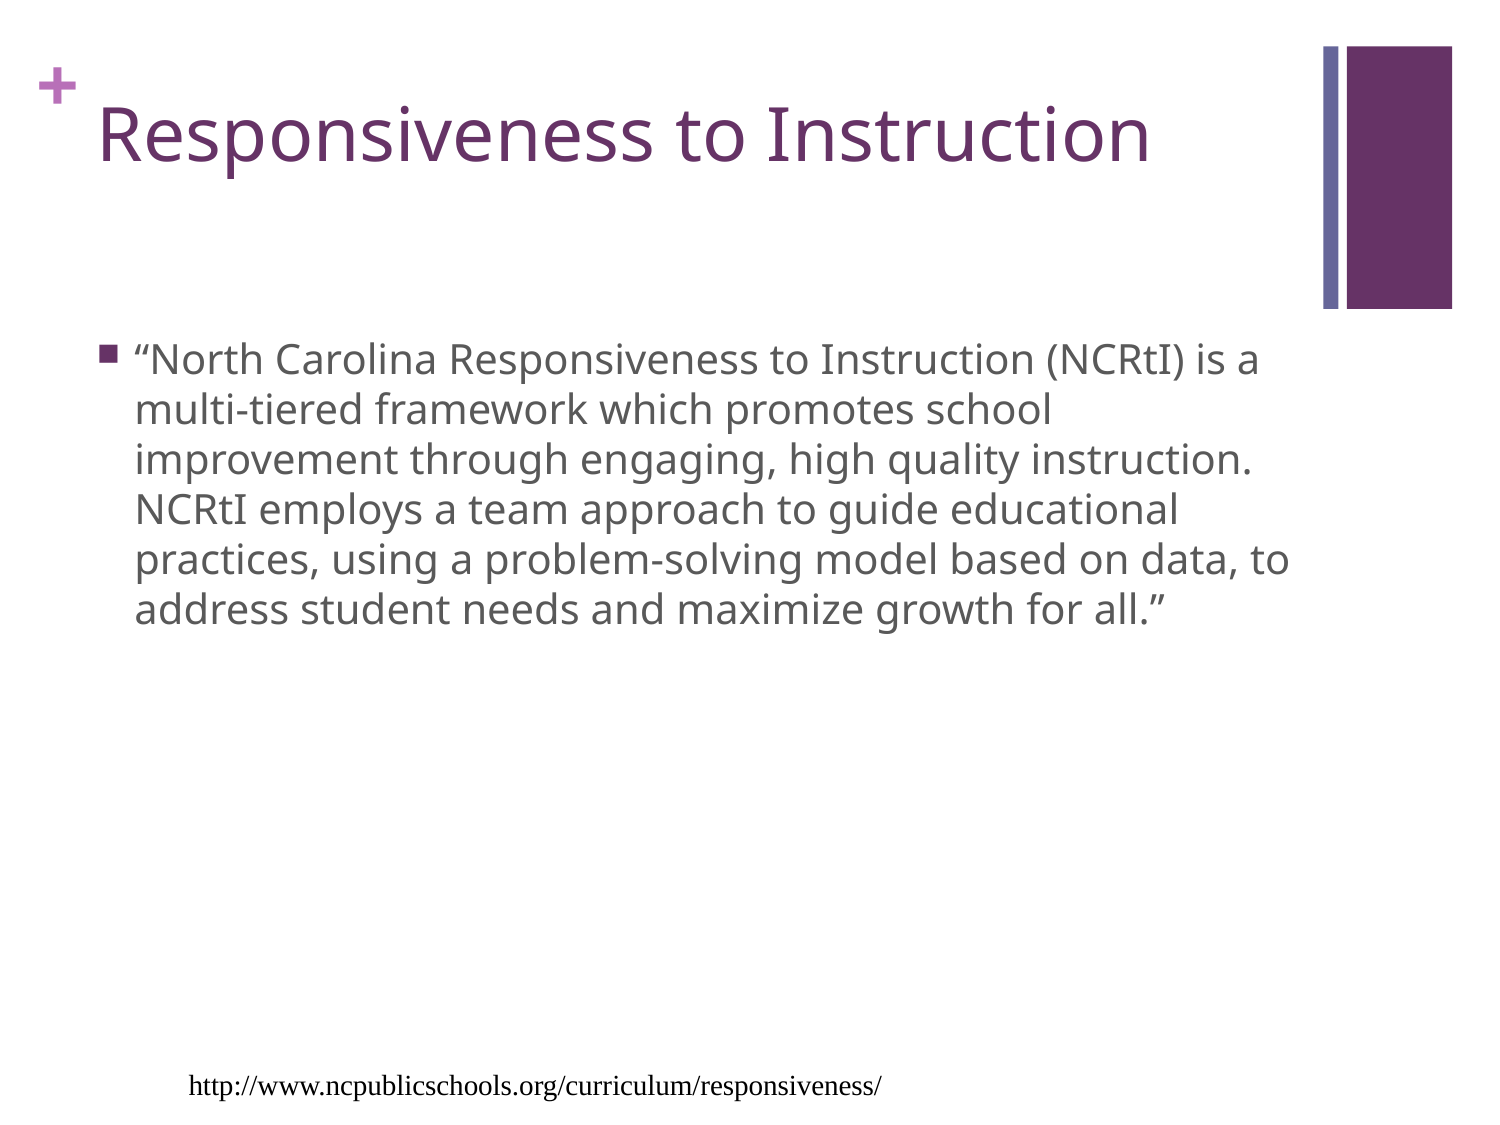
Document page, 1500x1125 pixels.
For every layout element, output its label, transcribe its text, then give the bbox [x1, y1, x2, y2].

list “North Carolina Responsiveness to Instruction (NCRtI) is a multi-tiered framework which promotes school improvement through engaging, high quality instruction. NCRtI employs a team approach to guide educational practices, using a problem-solving model based on data, to address student needs and maximize growth for all.” [81, 324, 1322, 1005]
footer http://www.ncpublicschools.org/curriculum/responsiveness/ [33, 1053, 1038, 1114]
title Responsiveness to Instruction [81, 79, 1322, 263]
